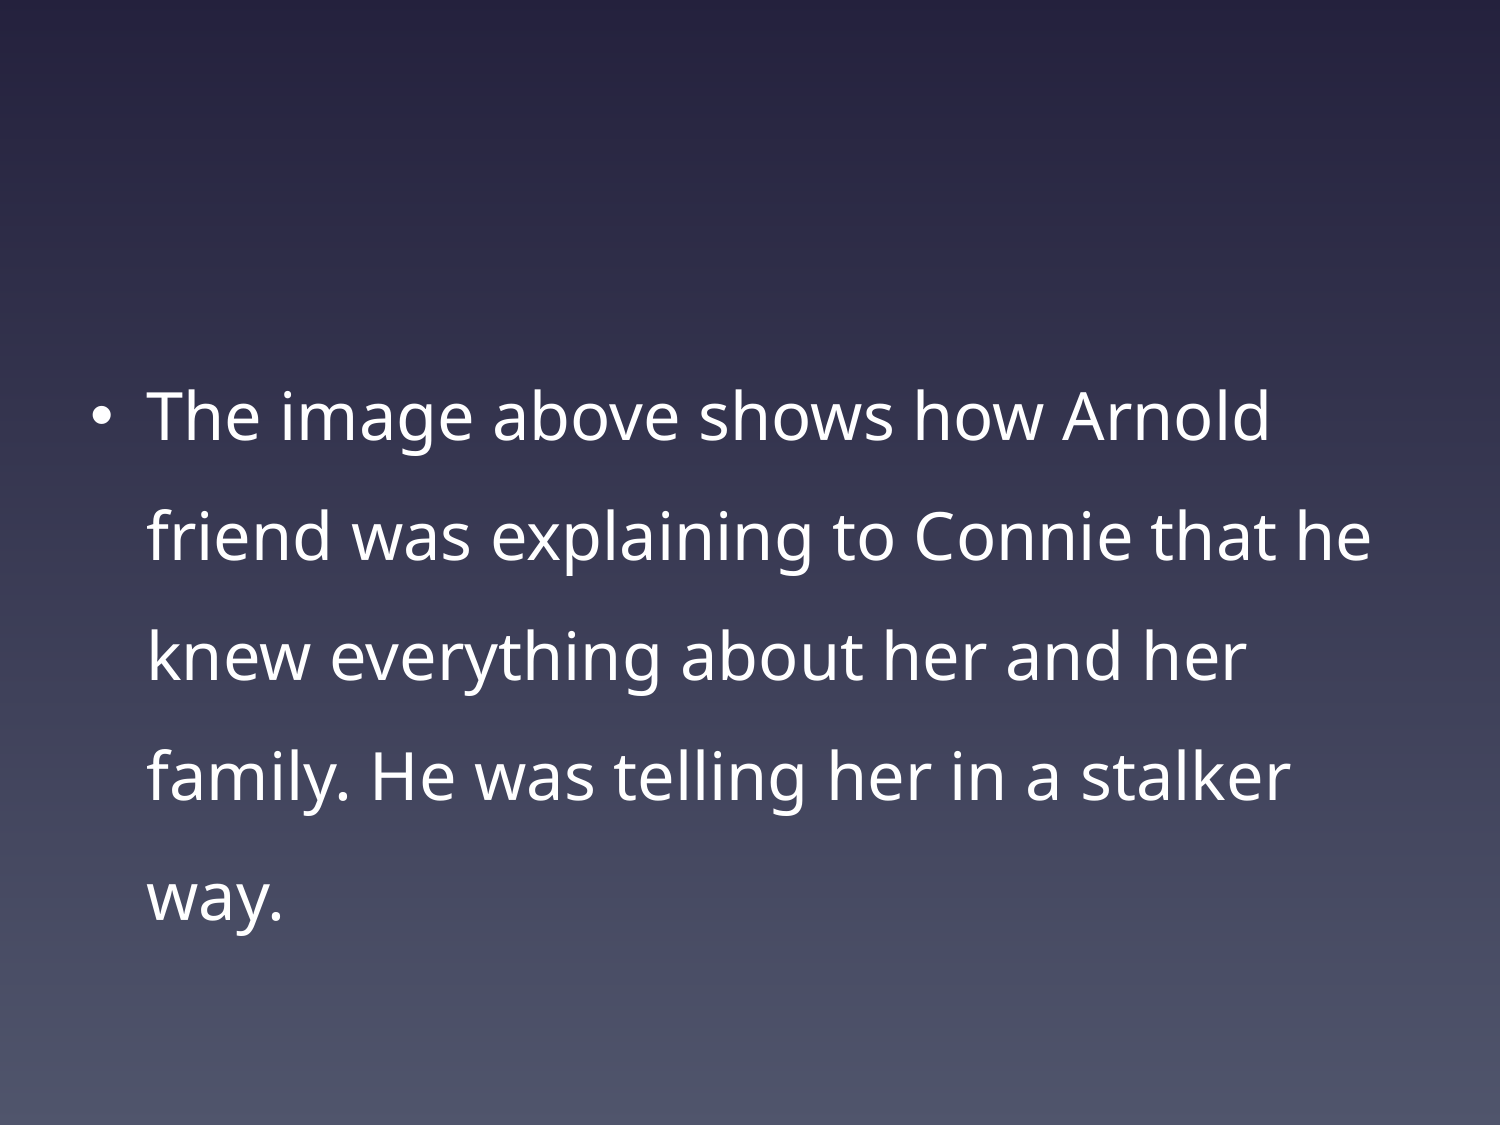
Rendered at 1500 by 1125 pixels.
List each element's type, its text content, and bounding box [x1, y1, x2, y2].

list The image above shows how Arnold friend was explaining to Connie that he knew everything about her and her family. He was telling her in a stalker way. [75, 262, 1425, 1005]
